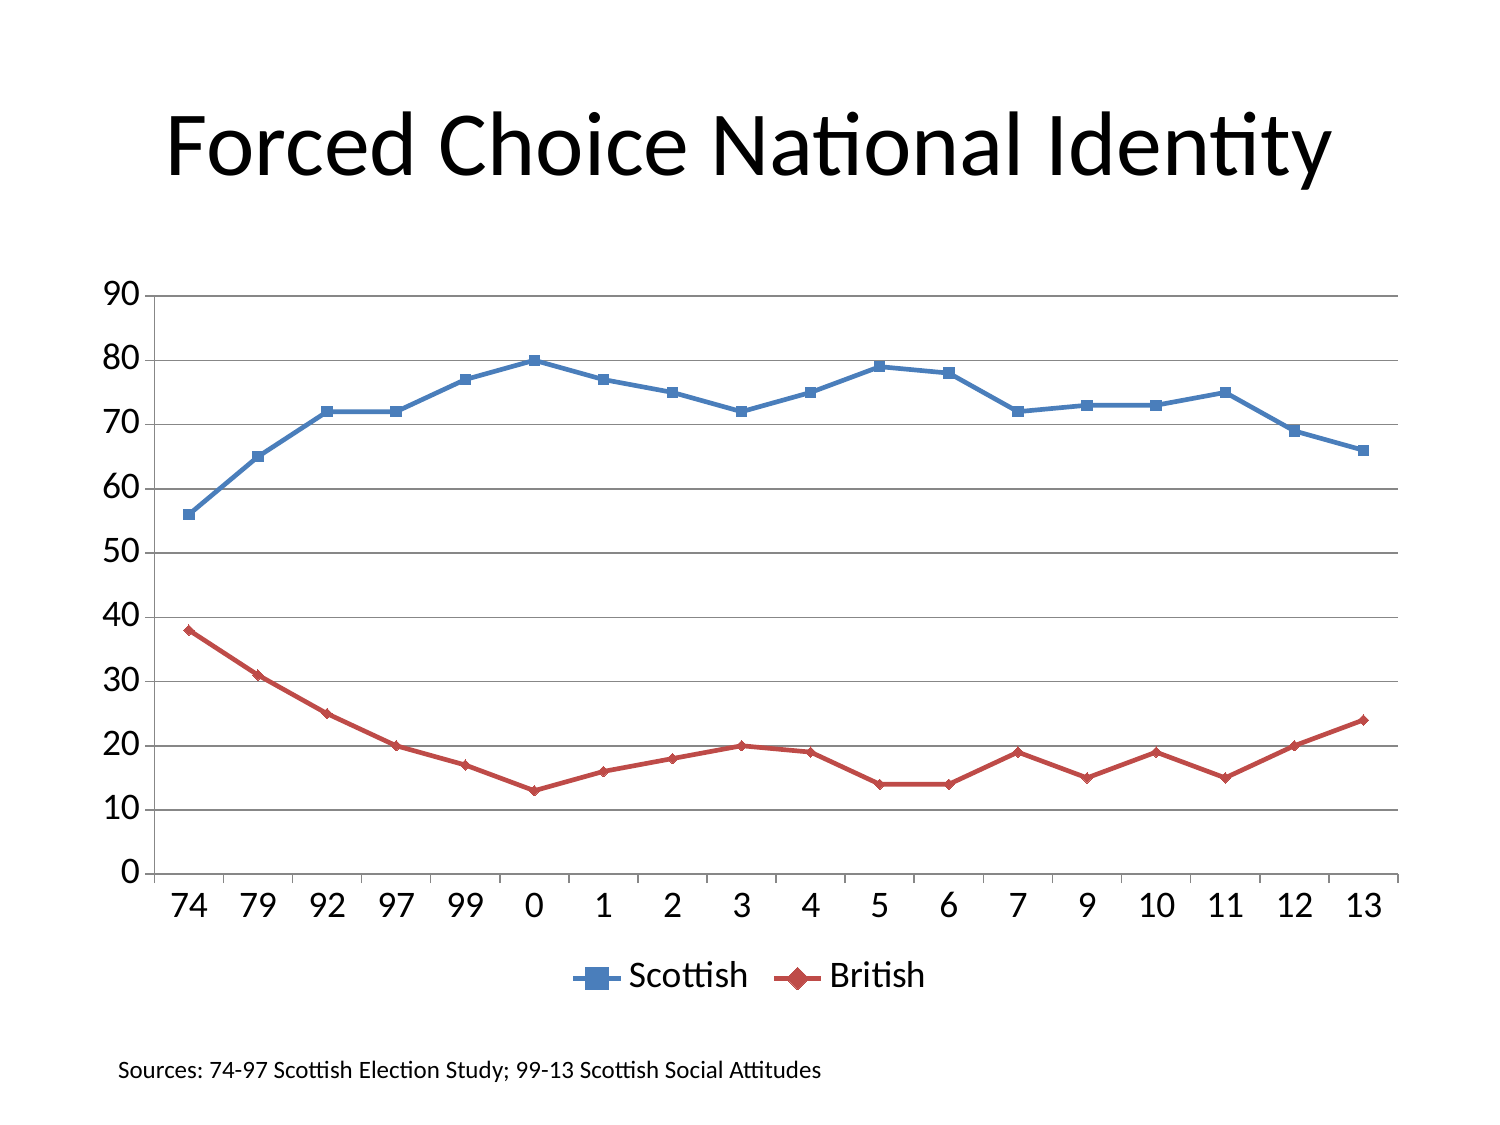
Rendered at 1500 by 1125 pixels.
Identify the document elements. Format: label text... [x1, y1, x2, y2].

text_box Sources: 74-97 Scottish Election Study; 99-13 Scottish Social Attitudes [103, 1046, 1007, 1091]
chart [74, 262, 1426, 1006]
title Forced Choice National Identity [75, 45, 1425, 233]
